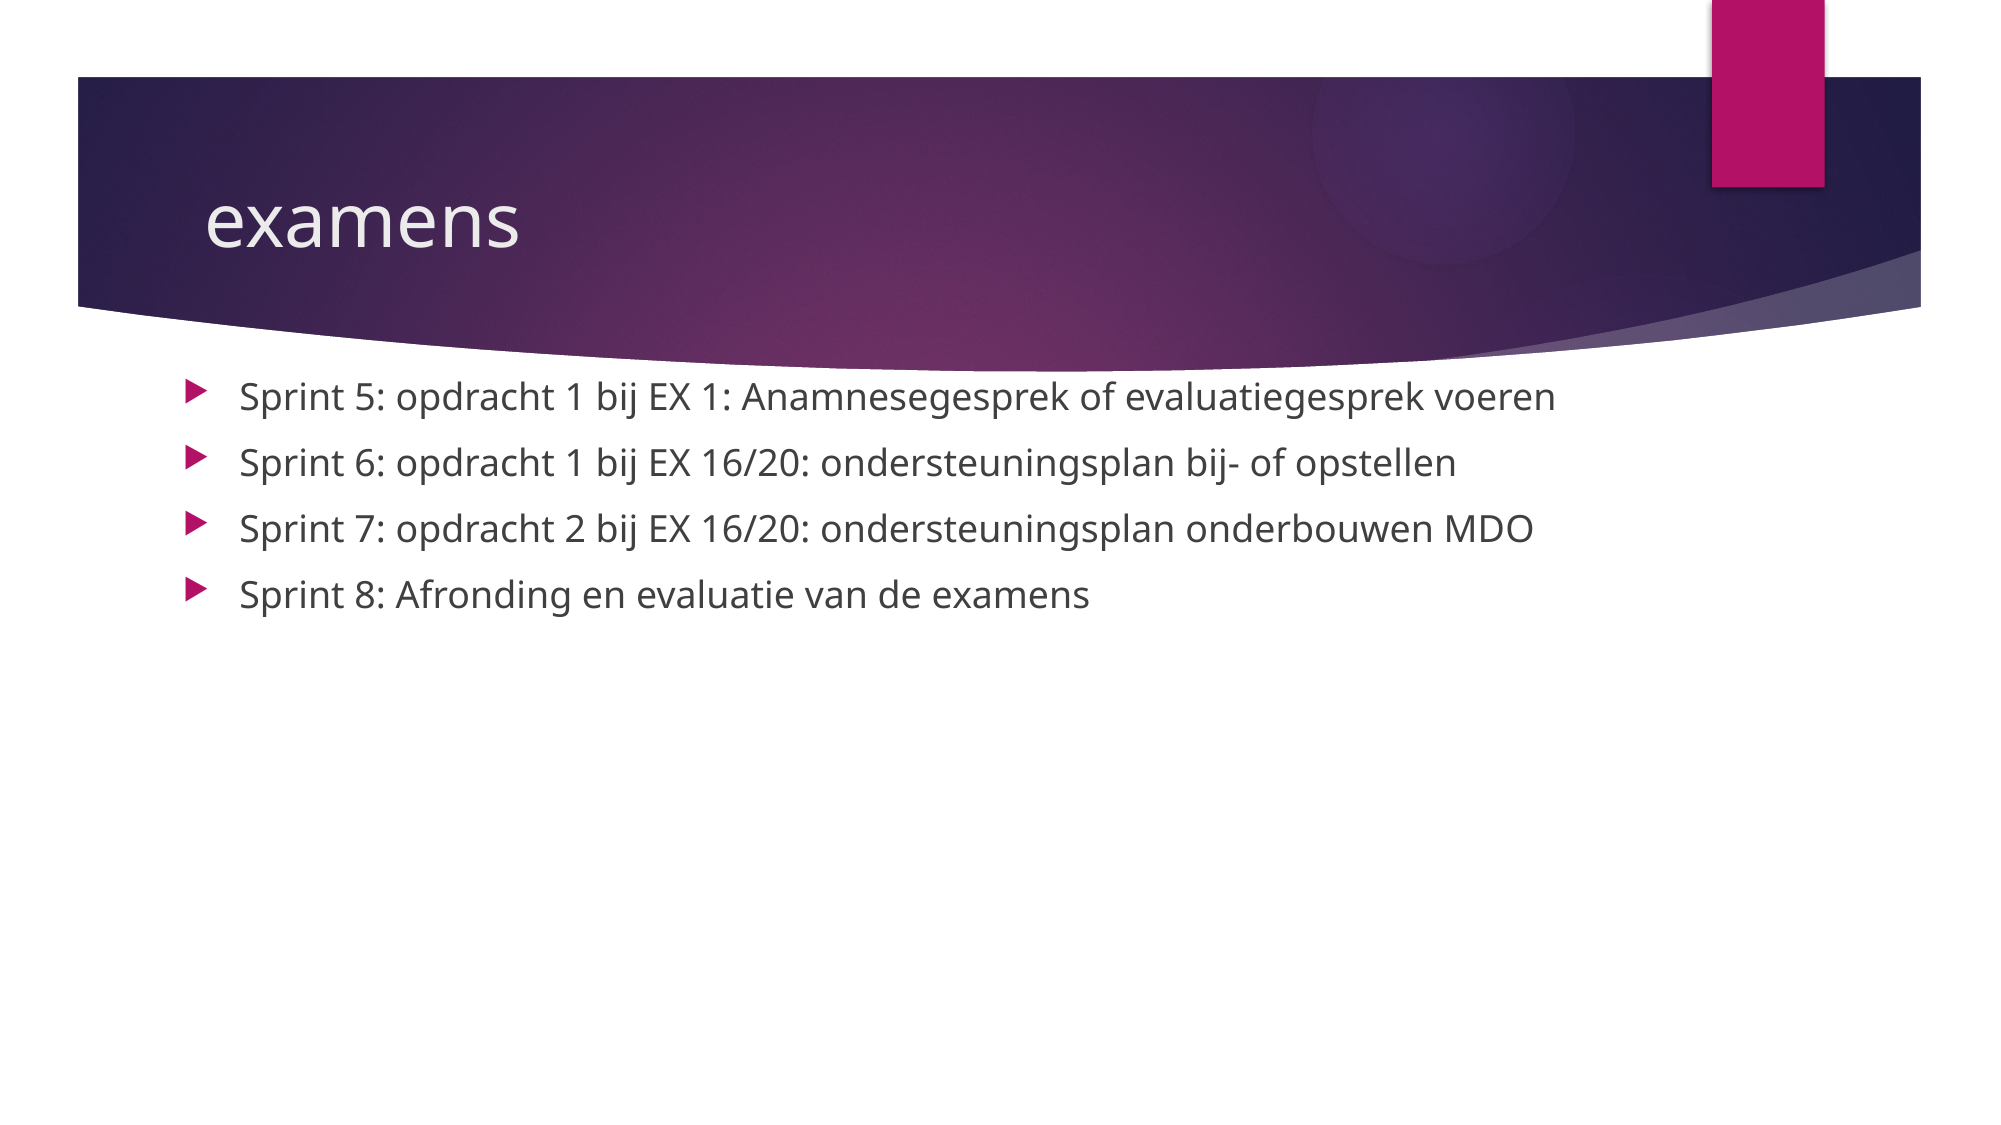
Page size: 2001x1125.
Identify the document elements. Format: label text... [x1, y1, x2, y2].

title examens [189, 159, 1627, 276]
list Sprint 5: opdracht 1 bij EX 1: Anamnesegesprek of evaluatiegesprek voeren Sprint 6: opdracht 1 bij EX 16/20: ondersteuningsplan bij- of opstellen Sprint 7: opdracht 2 bij EX 16/20: ondersteuningsplan onderbouwen MDO Sprint 8: Afronding en evaluatie van de examens [168, 365, 1763, 1026]
